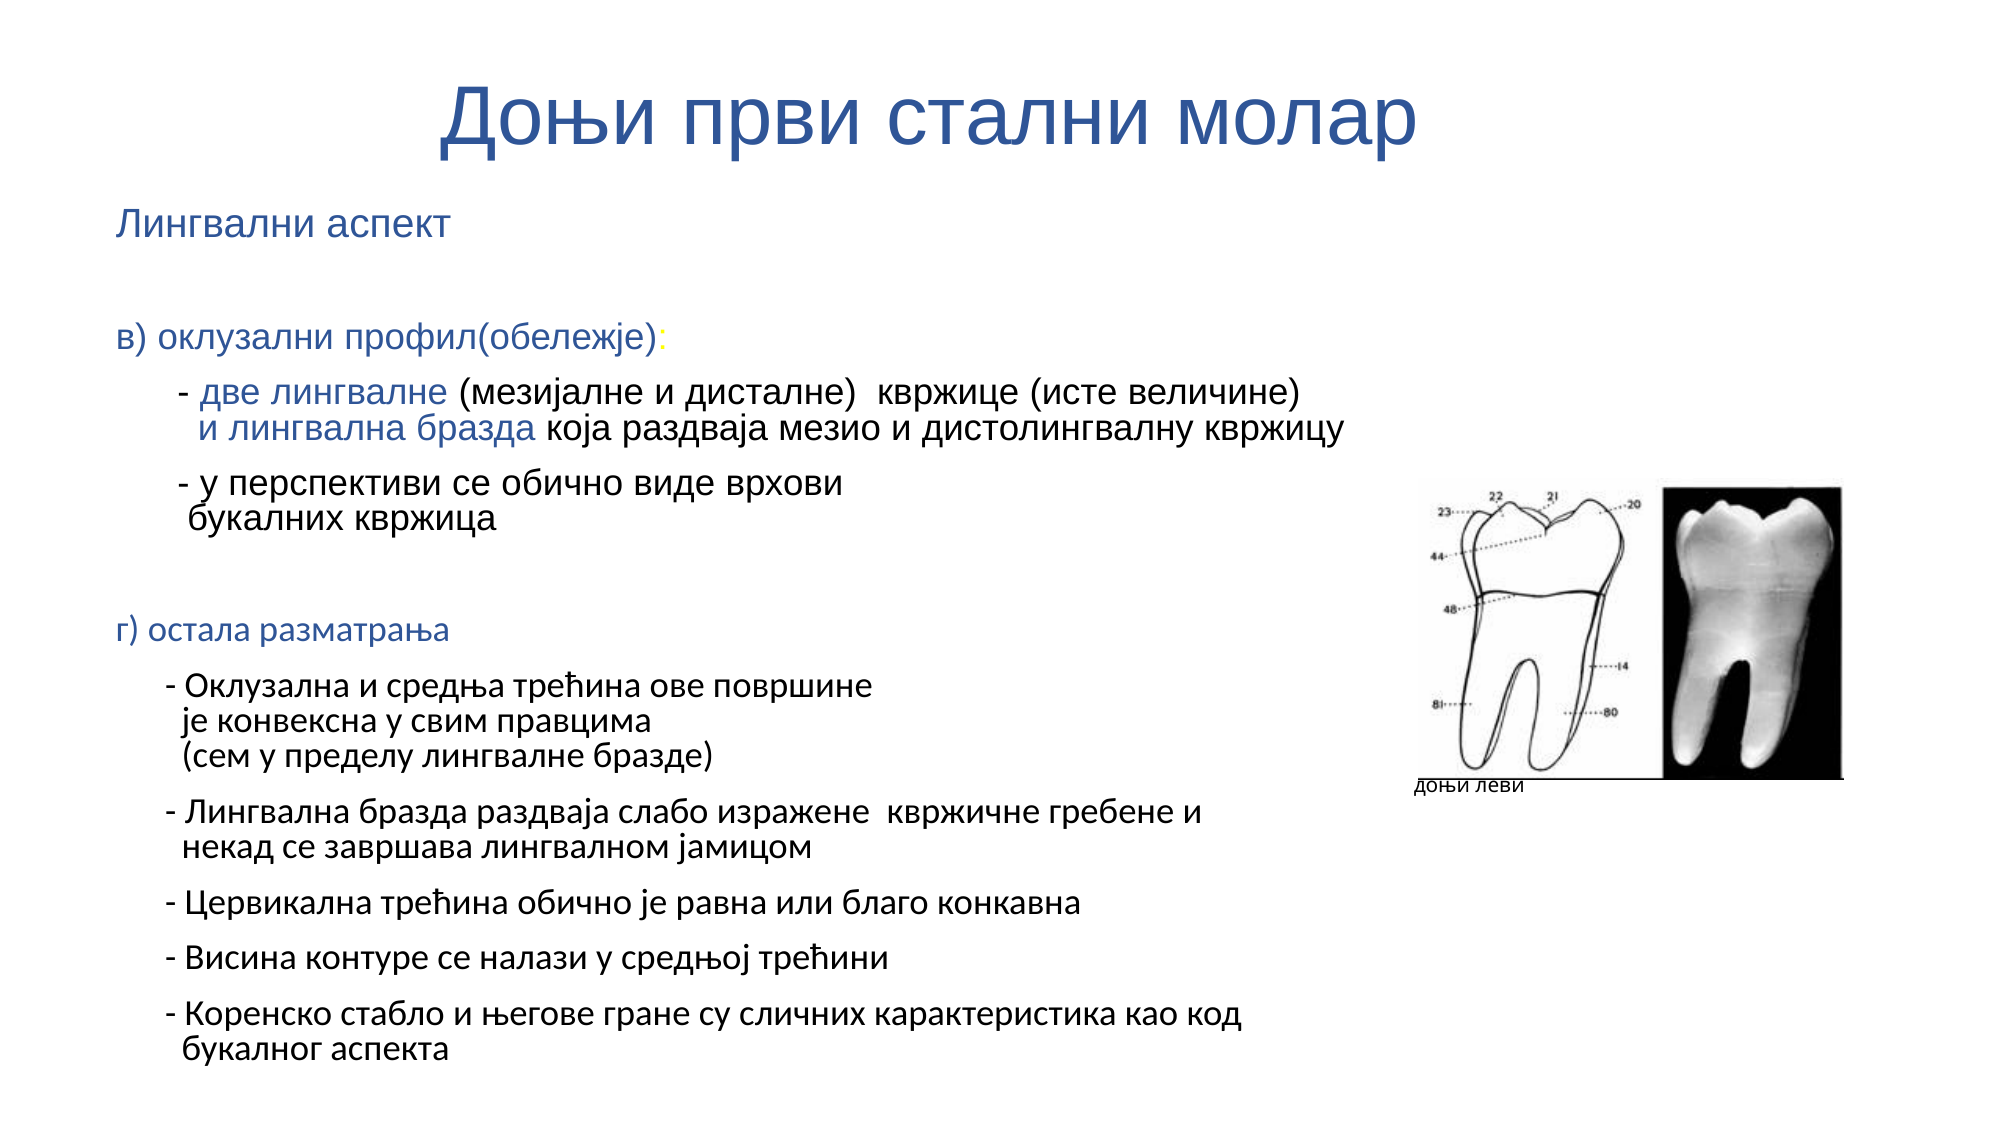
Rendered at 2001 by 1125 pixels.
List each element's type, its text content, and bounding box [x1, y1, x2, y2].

text_box доњи леви [1398, 764, 1540, 805]
title Доњи први стални молар [424, 35, 1663, 199]
picture [1418, 478, 1844, 780]
list Лингвални аспект в) оклузални профил(обележје): - две лингвалне (мезијалне и дисталне) квржице (исте величине) и лингвална бразда која раздваја мезио и дистолингвалну квржицу - у перспективи се обично виде врхови букалних квржица г) остала разматрања - Оклузална и средња трећина ове површине је конвексна у свим правцима (сем у пределу лингвалне бразде) - Лингвална бразда раздваја слабо изражене квржичне гребене и некад се завршава лингвалном јамицом - Цервикална трећина обично је равна или благо конкавна - Висина контуре се налази у средњој трећини - Коренско стабло и његове гране су сличних карактеристика као код букалног аспекта [100, 198, 1447, 1080]
